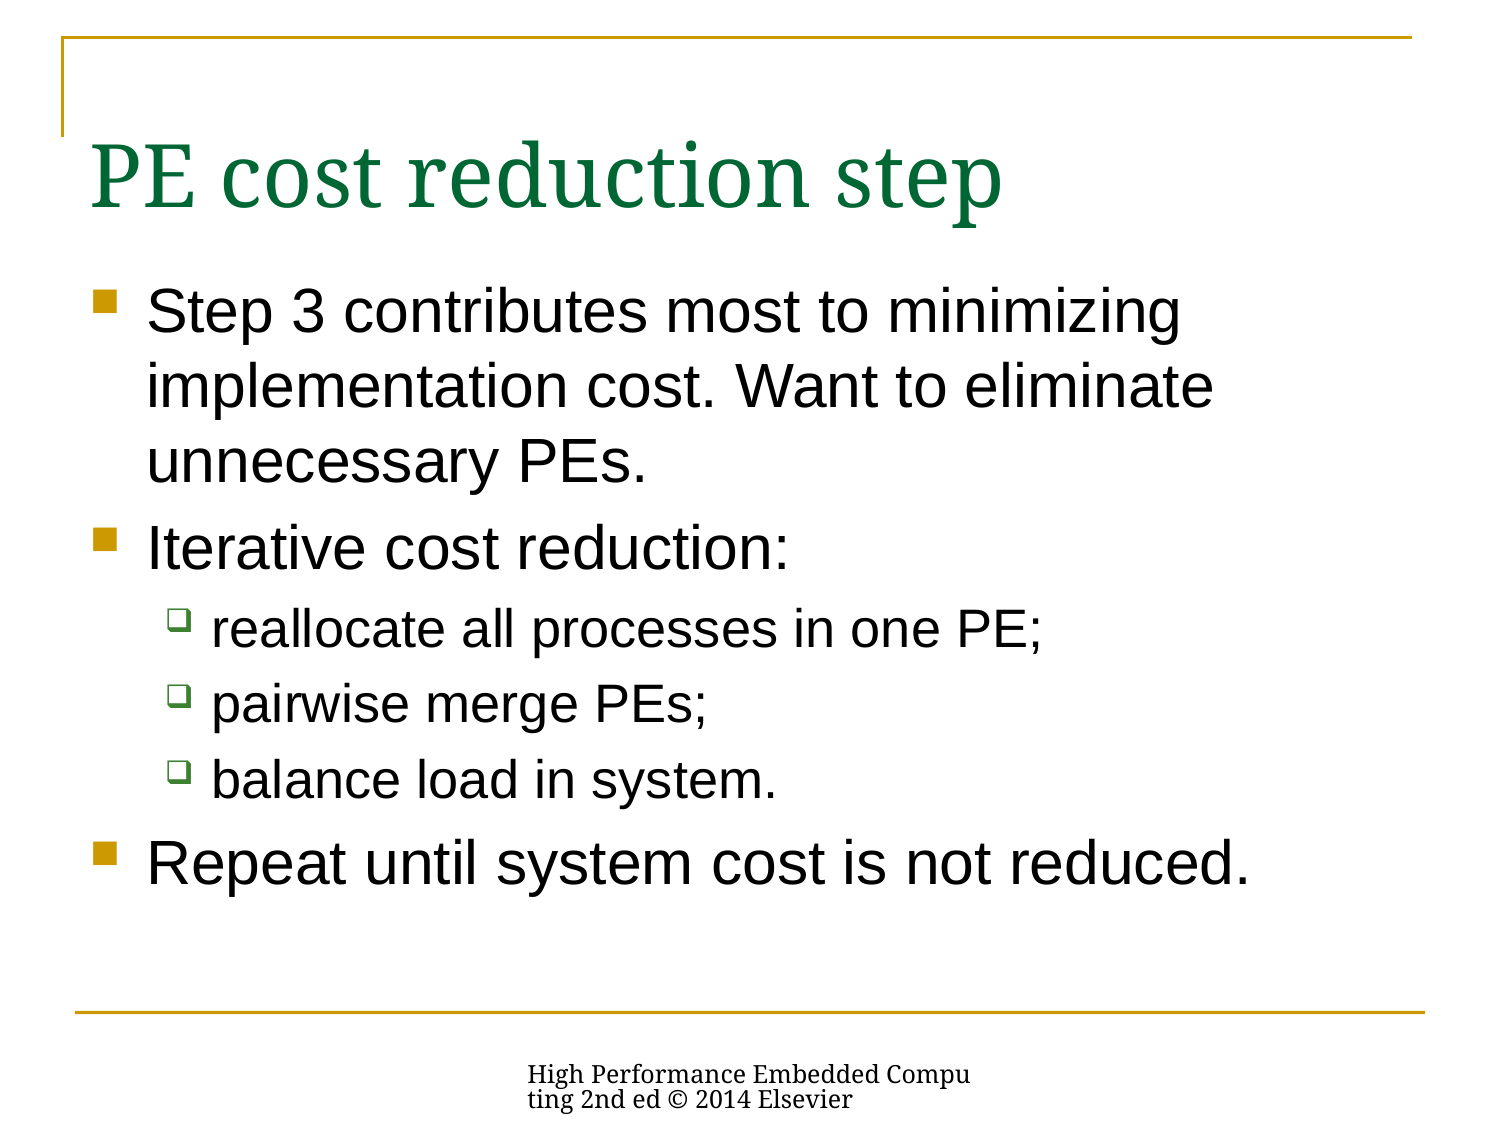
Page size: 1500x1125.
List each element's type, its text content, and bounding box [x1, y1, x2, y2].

title PE cost reduction step [75, 45, 1425, 233]
list Step 3 contributes most to minimizing implementation cost. Want to eliminate unnecessary PEs. Iterative cost reduction: reallocate all processes in one PE; pairwise merge PEs; balance load in system. Repeat until system cost is not reduced. [75, 262, 1425, 1006]
footer High Performance Embedded Computing 2nd ed © 2014 Elsevier [512, 1025, 988, 1100]
